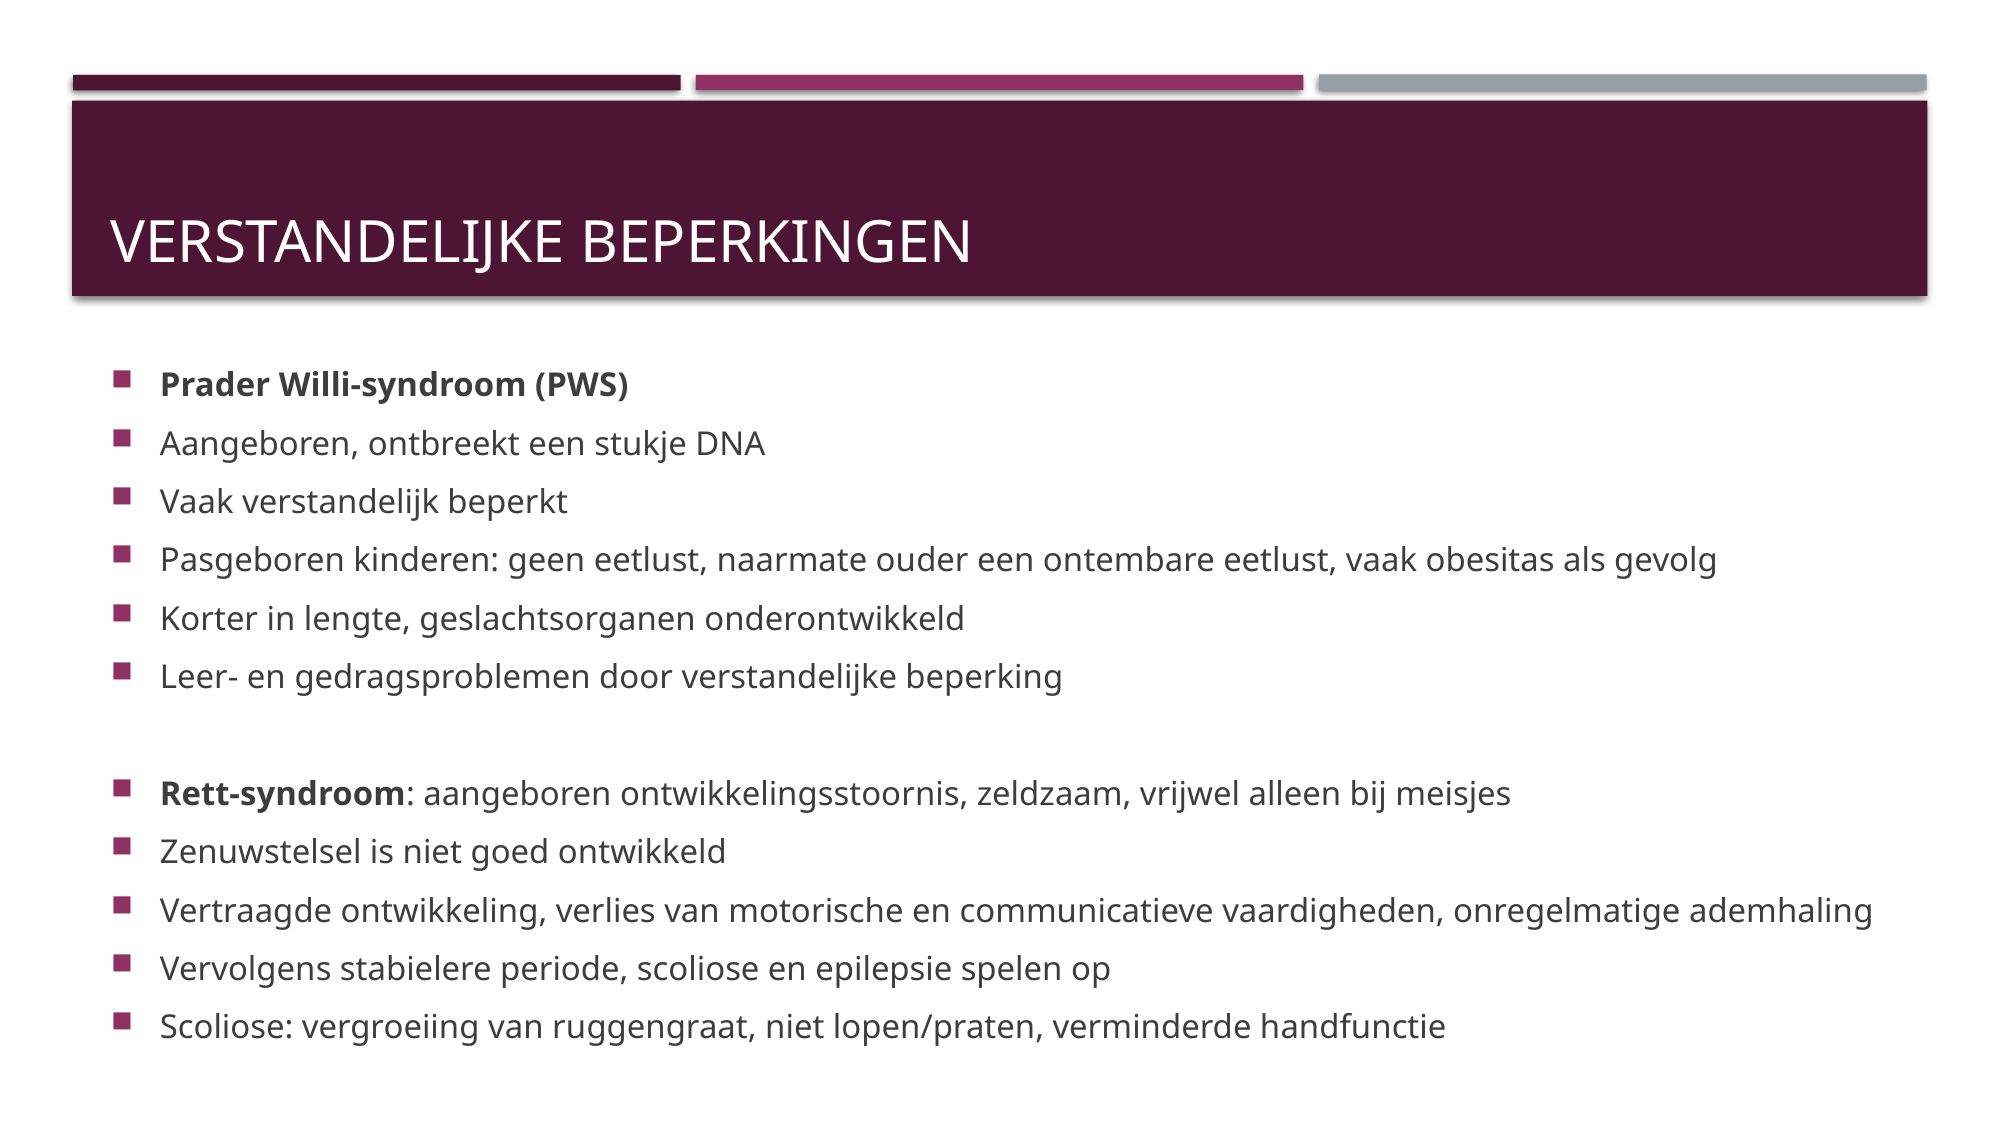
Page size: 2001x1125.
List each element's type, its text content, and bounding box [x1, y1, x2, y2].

title Verstandelijke beperkingen [95, 115, 1905, 282]
list Prader Willi-syndroom (PWS) Aangeboren, ontbreekt een stukje DNA Vaak verstandelijk beperkt Pasgeboren kinderen: geen eetlust, naarmate ouder een ontembare eetlust, vaak obesitas als gevolg Korter in lengte, geslachtsorganen onderontwikkeld Leer- en gedragsproblemen door verstandelijke beperking Rett-syndroom: aangeboren ontwikkelingsstoornis, zeldzaam, vrijwel alleen bij meisjes Zenuwstelsel is niet goed ontwikkeld Vertraagde ontwikkeling, verlies van motorische en communicatieve vaardigheden, onregelmatige ademhaling Vervolgens stabielere periode, scoliose en epilepsie spelen op Scoliose: vergroeiing van ruggengraat, niet lopen/praten, verminderde handfunctie [95, 337, 1905, 1072]
